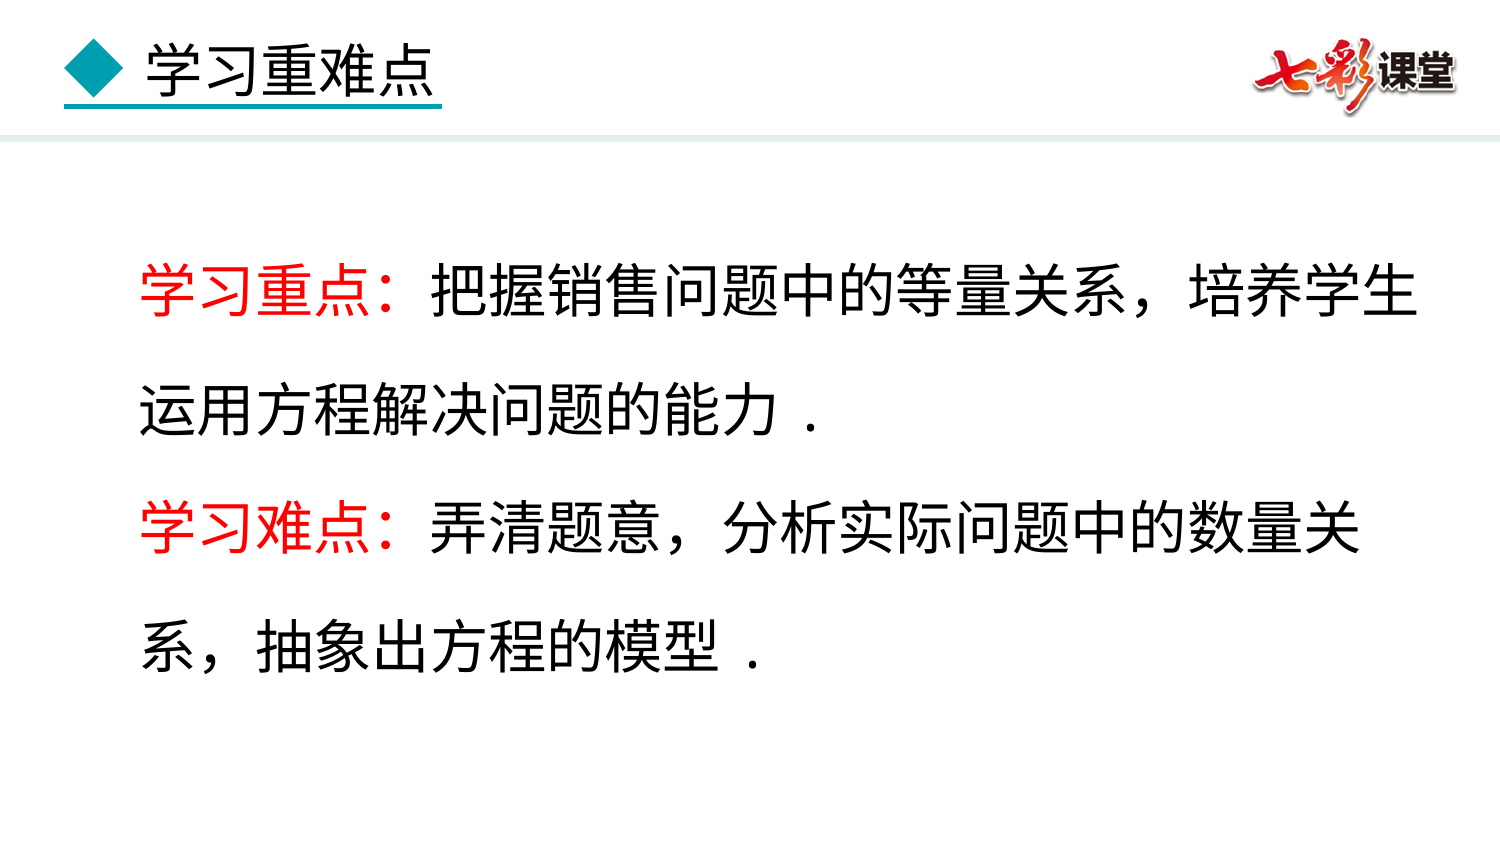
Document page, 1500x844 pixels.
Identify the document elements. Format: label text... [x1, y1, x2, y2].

picture [1249, 32, 1461, 118]
text_box 学习重点：把握销售问题中的等量关系，培养学生运用方程解决问题的能力. 学习难点：弄清题意，分析实际问题中的数量关系，抽象出方程的模型. [123, 197, 1464, 688]
